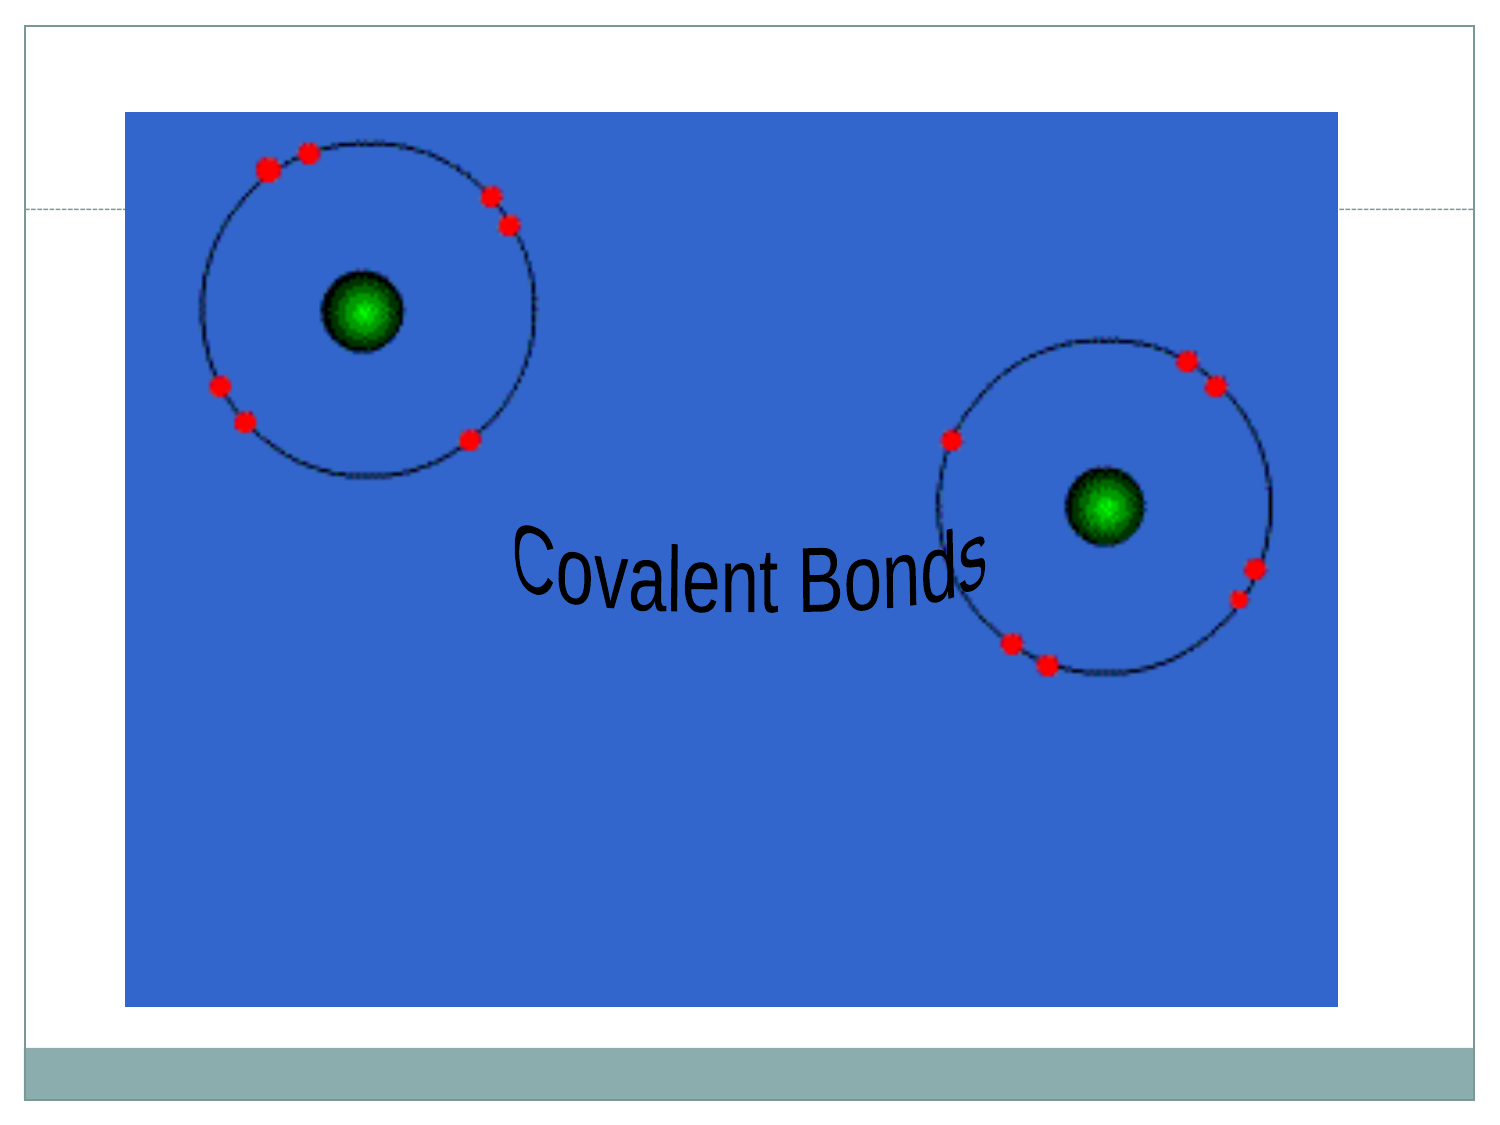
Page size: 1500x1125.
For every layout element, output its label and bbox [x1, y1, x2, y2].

picture [124, 112, 1338, 1007]
